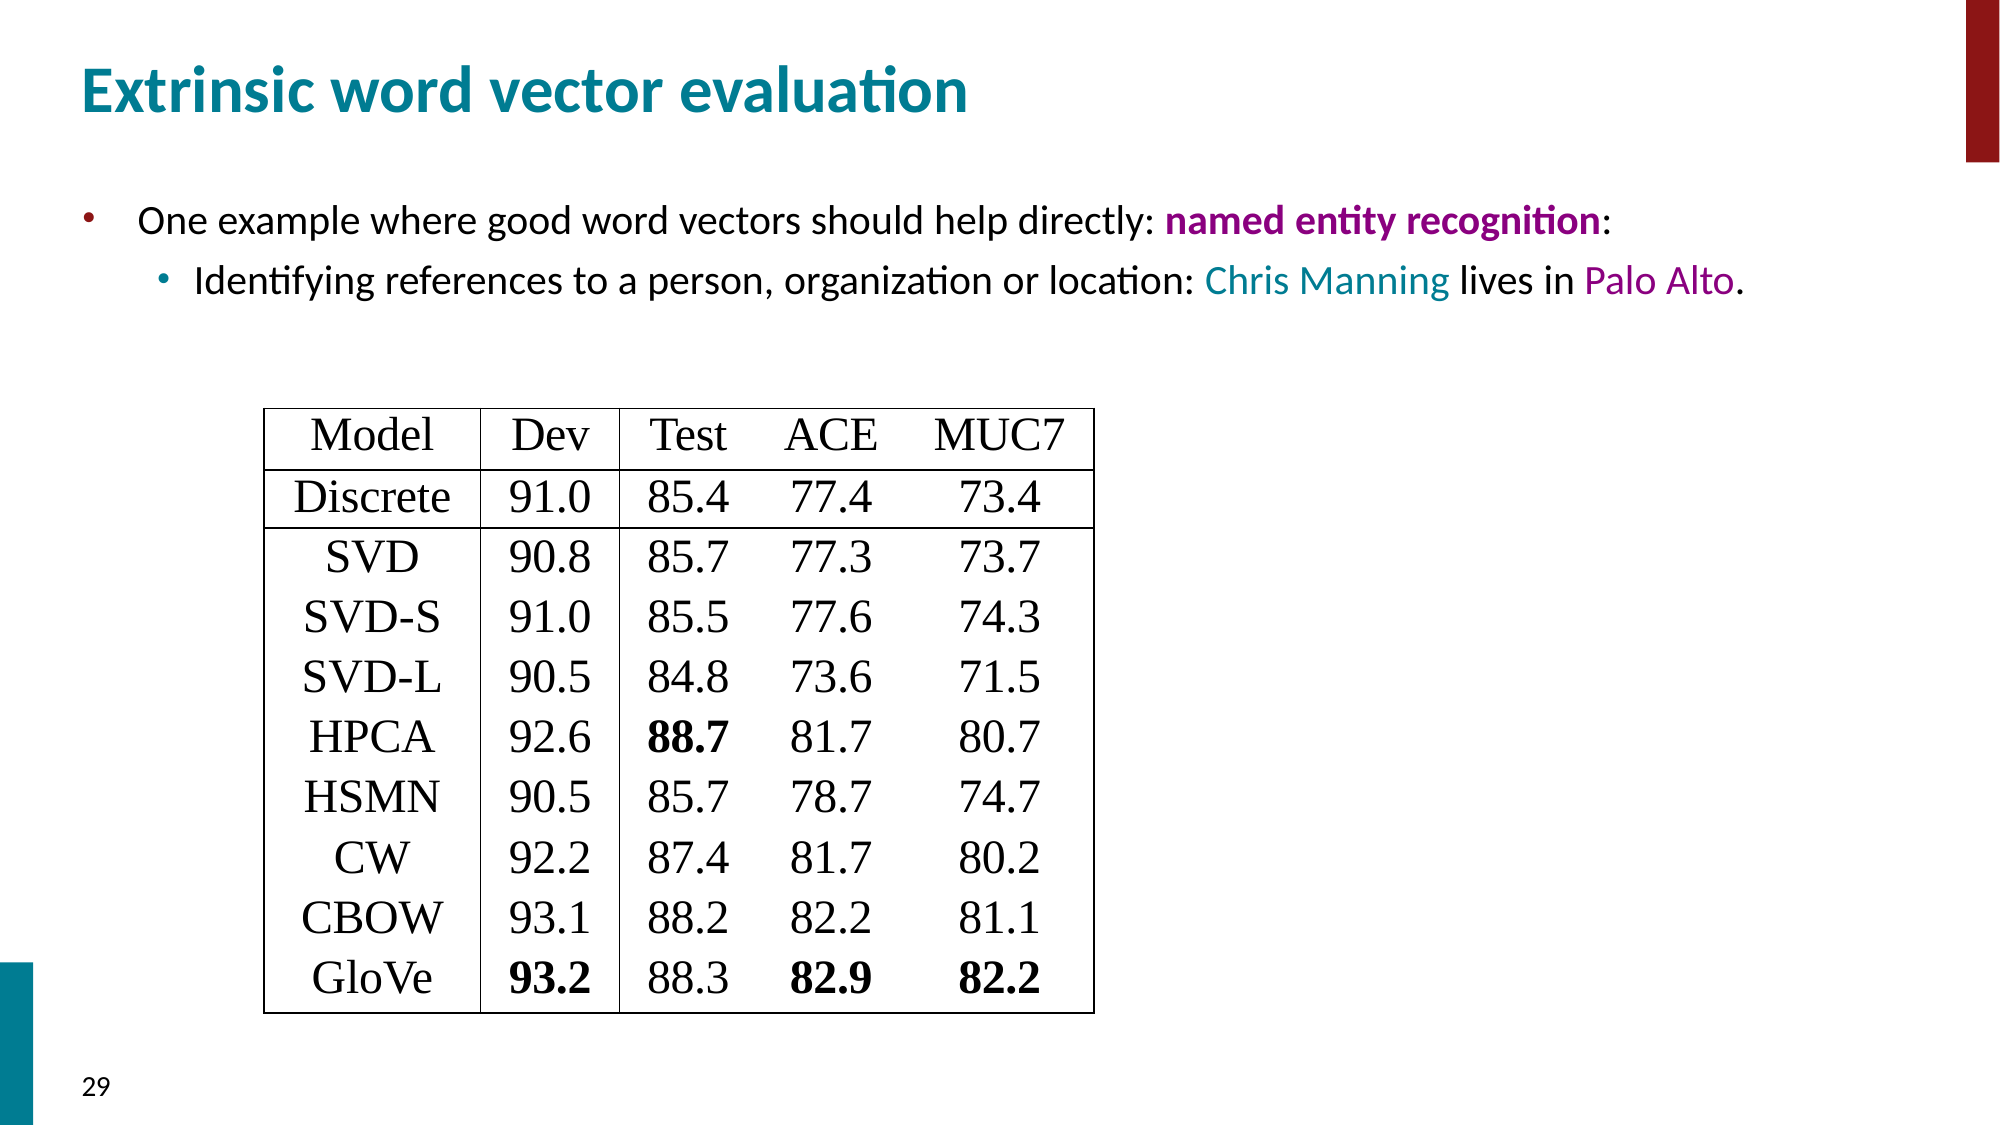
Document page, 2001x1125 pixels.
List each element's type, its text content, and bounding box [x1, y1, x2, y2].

table_header Dev [481, 409, 619, 469]
table_cell 74.7 [905, 770, 1093, 828]
table_cell 73.7 [905, 529, 1093, 588]
table_cell 77.4 [757, 471, 905, 527]
table_cell 88.7 [620, 707, 757, 770]
table_cell 82.2 [757, 888, 905, 948]
table_cell 80.7 [905, 707, 1093, 770]
table_header Model [265, 409, 480, 469]
table_cell 85.5 [620, 588, 757, 648]
table_cell HPCA [265, 707, 480, 770]
table_cell 93.1 [481, 888, 619, 948]
table_cell 90.8 [481, 529, 619, 588]
table_cell GloVe [265, 948, 480, 1012]
slide_number 39 [75, 1067, 120, 1125]
table_header Test [620, 409, 757, 469]
table_cell 81.1 [905, 888, 1093, 948]
table_cell SVD-L [265, 648, 480, 707]
table_header ACE [757, 409, 905, 469]
table_cell 92.6 [481, 707, 619, 770]
table_cell 71.5 [905, 648, 1093, 707]
table_header MUC7 [905, 409, 1093, 469]
table_cell 77.6 [757, 588, 905, 648]
table_cell 78.7 [757, 770, 905, 828]
table_cell 92.2 [481, 828, 619, 888]
table_cell 82.2 [905, 948, 1093, 1012]
table_cell SVD-S [265, 588, 480, 648]
table_cell 85.7 [620, 770, 757, 828]
table_cell 85.7 [620, 529, 757, 588]
table_cell SVD [265, 529, 480, 588]
table_cell 84.8 [620, 648, 757, 707]
table_cell 74.3 [905, 588, 1093, 648]
table_cell 87.4 [620, 828, 757, 888]
text_box One example where good word vectors should help directly: named entity recognition: Identifying references to a person, organization or location: Chris Manning lives in Palo Alto. [79, 180, 1756, 304]
table_cell 82.9 [757, 948, 905, 1012]
table_cell 81.7 [757, 707, 905, 770]
table_cell HSMN [265, 770, 480, 828]
table_cell Discrete [265, 471, 480, 527]
table_cell 85.4 [620, 471, 757, 527]
table_cell 91.0 [481, 588, 619, 648]
table_cell 77.3 [757, 529, 905, 588]
table_cell 80.2 [905, 828, 1093, 888]
table_cell 73.4 [905, 471, 1093, 527]
table_cell 91.0 [481, 471, 619, 527]
table_cell 90.5 [481, 648, 619, 707]
table_cell 73.6 [757, 648, 905, 707]
table_cell 88.3 [620, 948, 757, 1012]
title Extrinsic word vector evaluation [79, 4, 1921, 234]
table_cell 88.2 [620, 888, 757, 948]
table_cell 93.2 [481, 948, 619, 1012]
table_cell CW [265, 828, 480, 888]
table_cell 81.7 [757, 828, 905, 888]
table_cell CBOW [265, 888, 480, 948]
table_cell 90.5 [481, 770, 619, 828]
